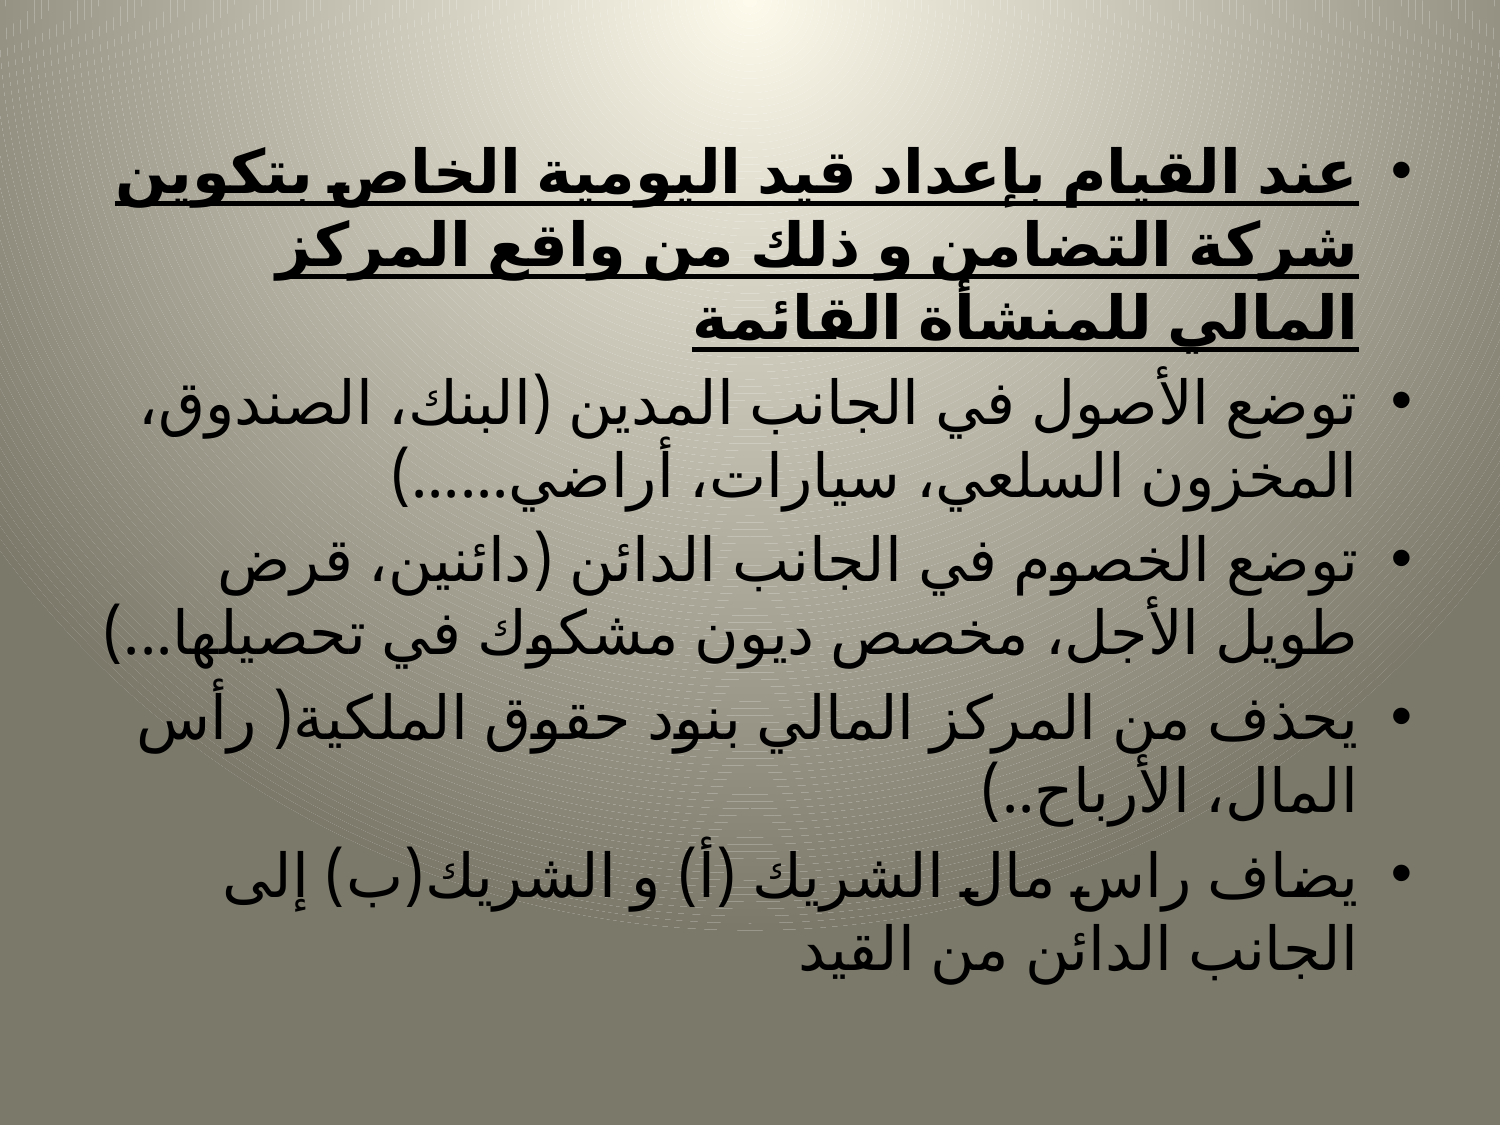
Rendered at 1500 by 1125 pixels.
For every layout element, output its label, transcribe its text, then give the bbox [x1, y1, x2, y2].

list عند القيام بإعداد قيد اليومية الخاص بتكوين شركة التضامن و ذلك من واقع المركز المالي للمنشأة القائمة توضع الأصول في الجانب المدين (البنك، الصندوق، المخزون السلعي، سيارات، أراضي......) توضع الخصوم في الجانب الدائن (دائنين، قرض طويل الأجل، مخصص ديون مشكوك في تحصيلها...) يحذف من المركز المالي بنود حقوق الملكية( رأس المال، الأرباح..) يضاف راس مال الشريك (أ) و الشريك(ب) إلى الجانب الدائن من القيد [75, 125, 1425, 1005]
